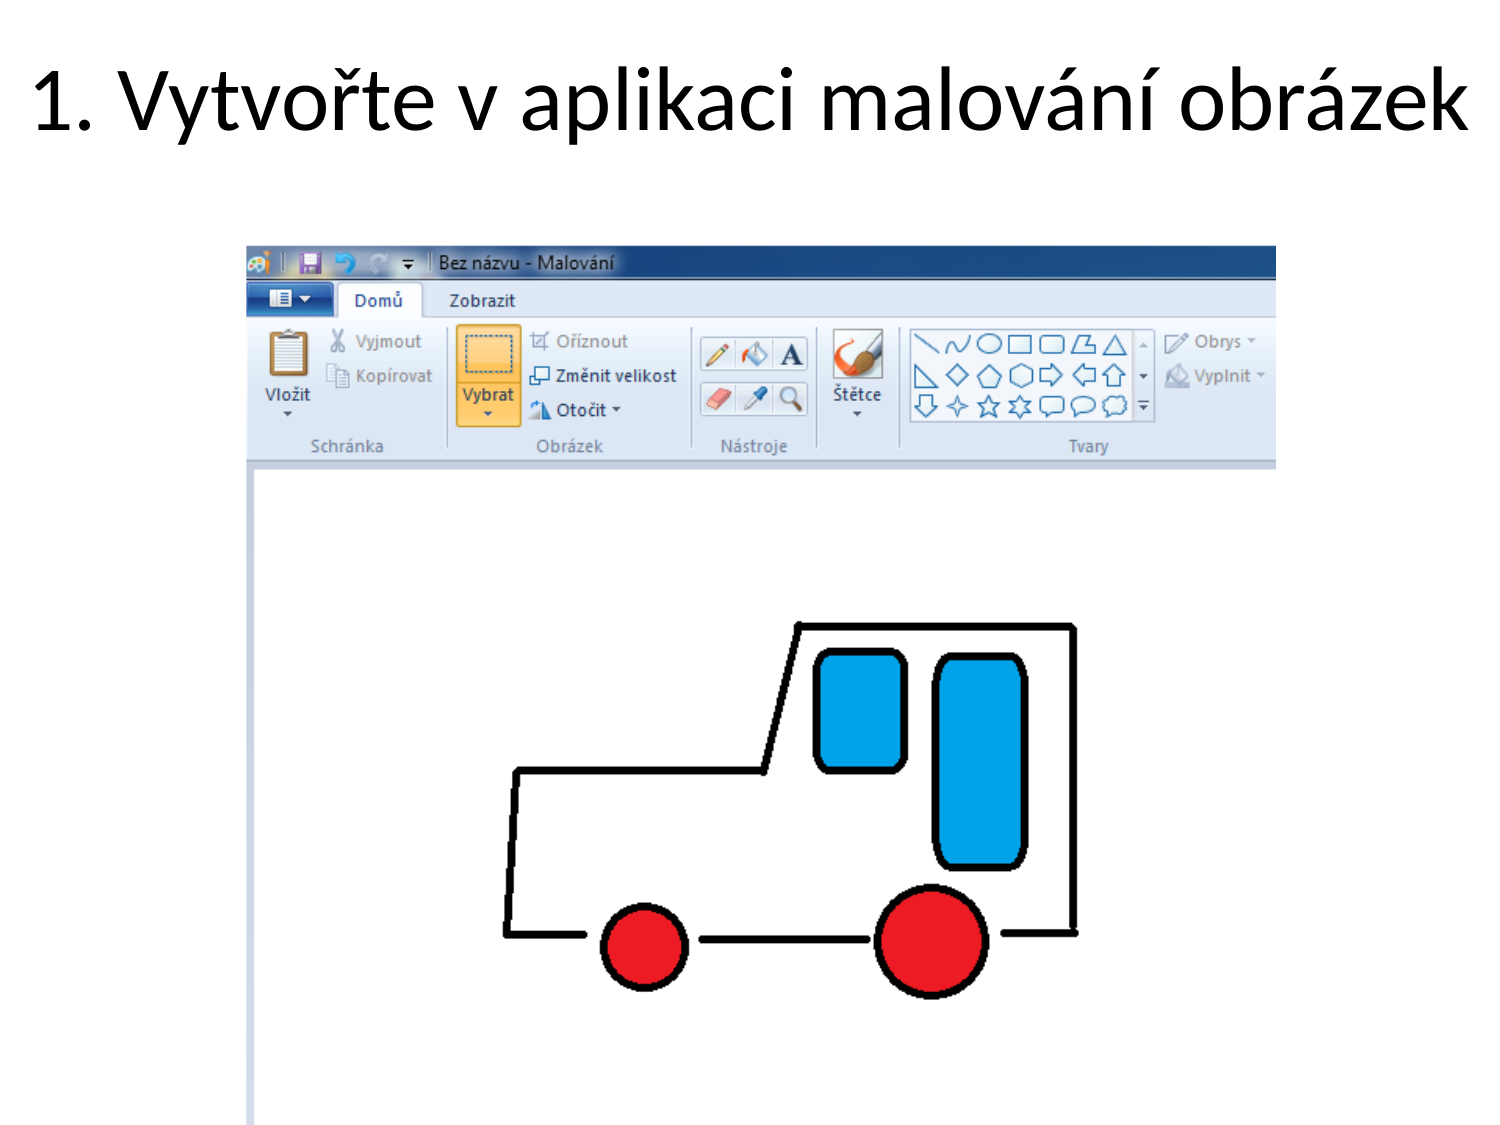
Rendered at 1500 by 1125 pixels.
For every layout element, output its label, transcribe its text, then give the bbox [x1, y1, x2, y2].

picture [245, 243, 1276, 1125]
title 1. Vytvořte v aplikaci malování obrázek [0, 0, 1500, 188]
